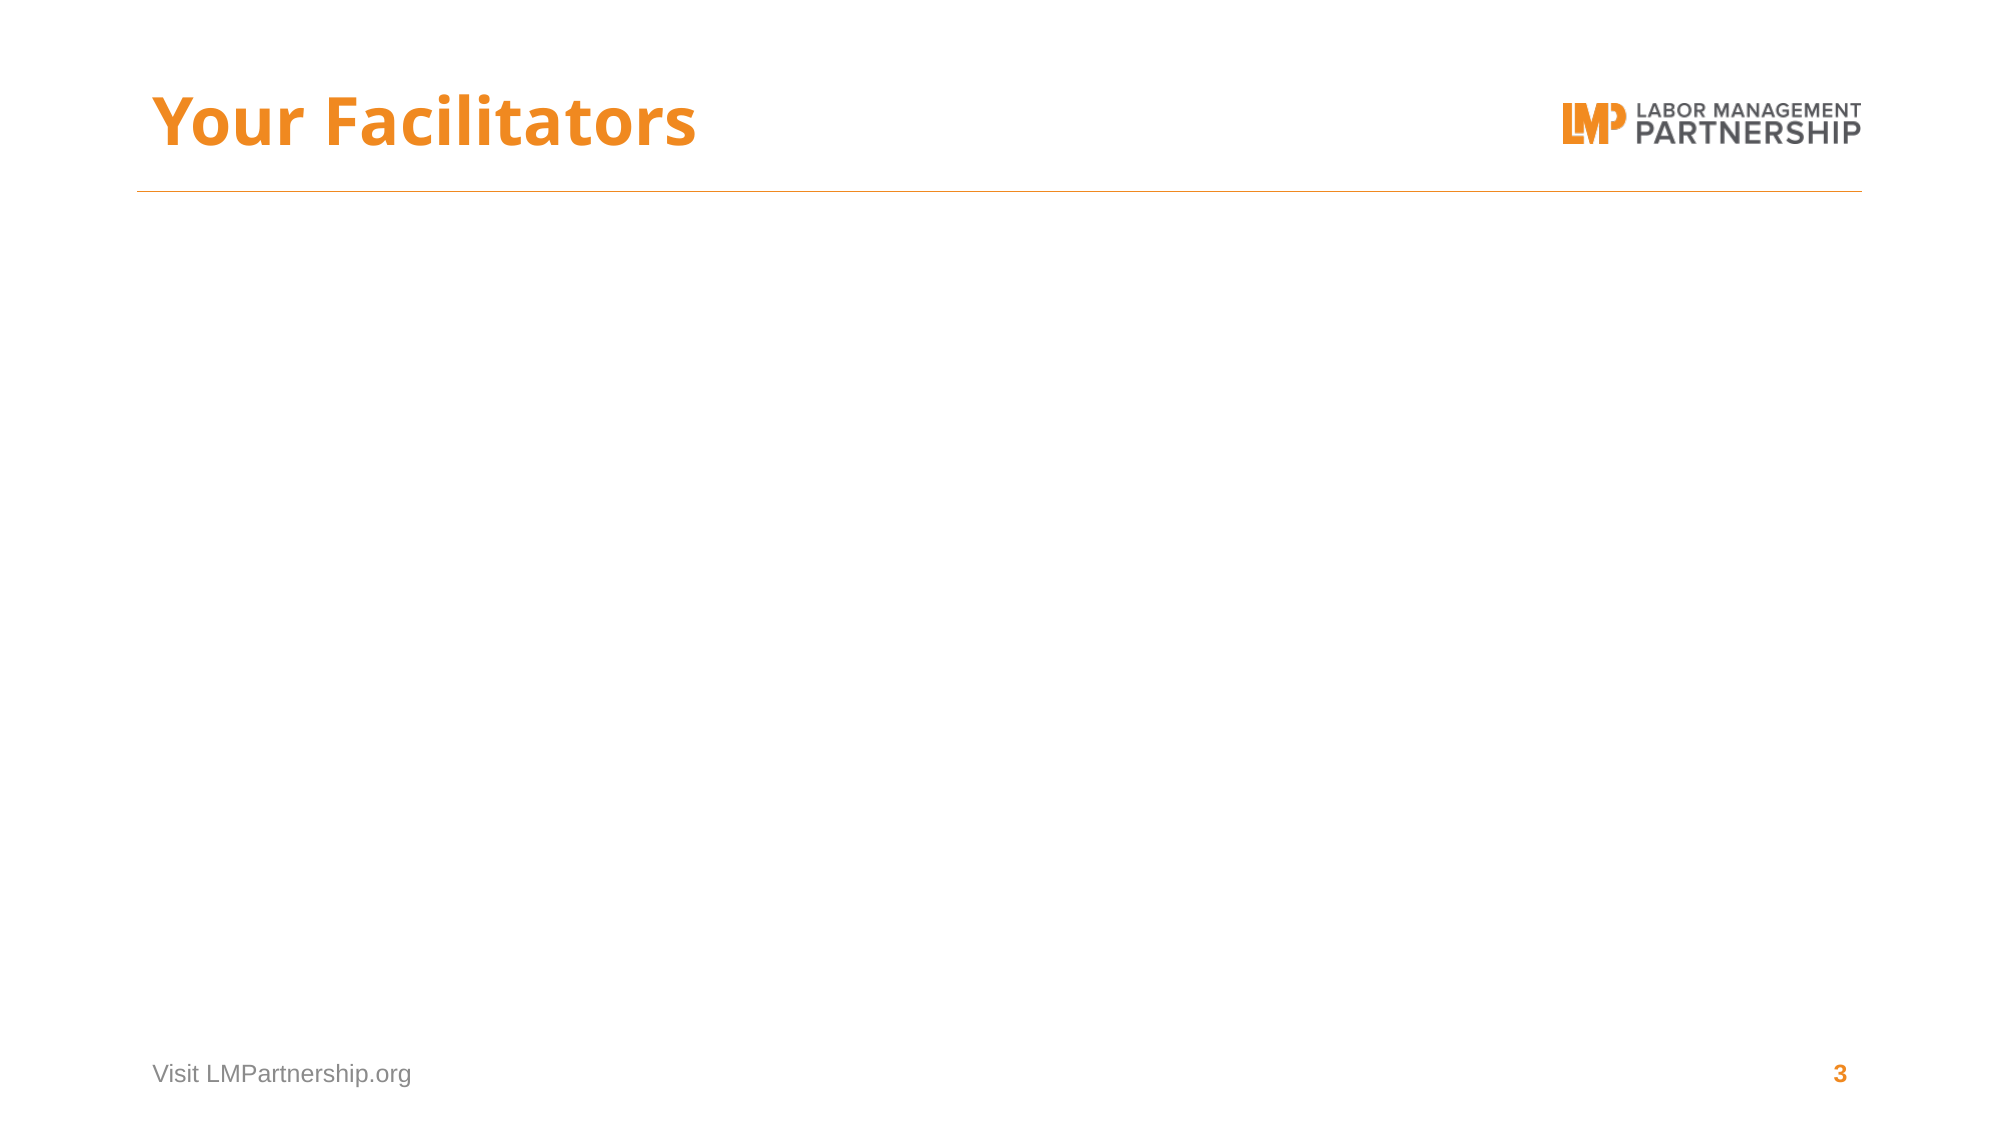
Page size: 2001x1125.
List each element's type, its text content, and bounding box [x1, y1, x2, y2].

picture [1562, 103, 1863, 144]
slide_number 3 [1412, 1042, 1863, 1103]
footer Visit LMPartnership.org [137, 1042, 813, 1103]
title Your Facilitators [137, 59, 1529, 188]
